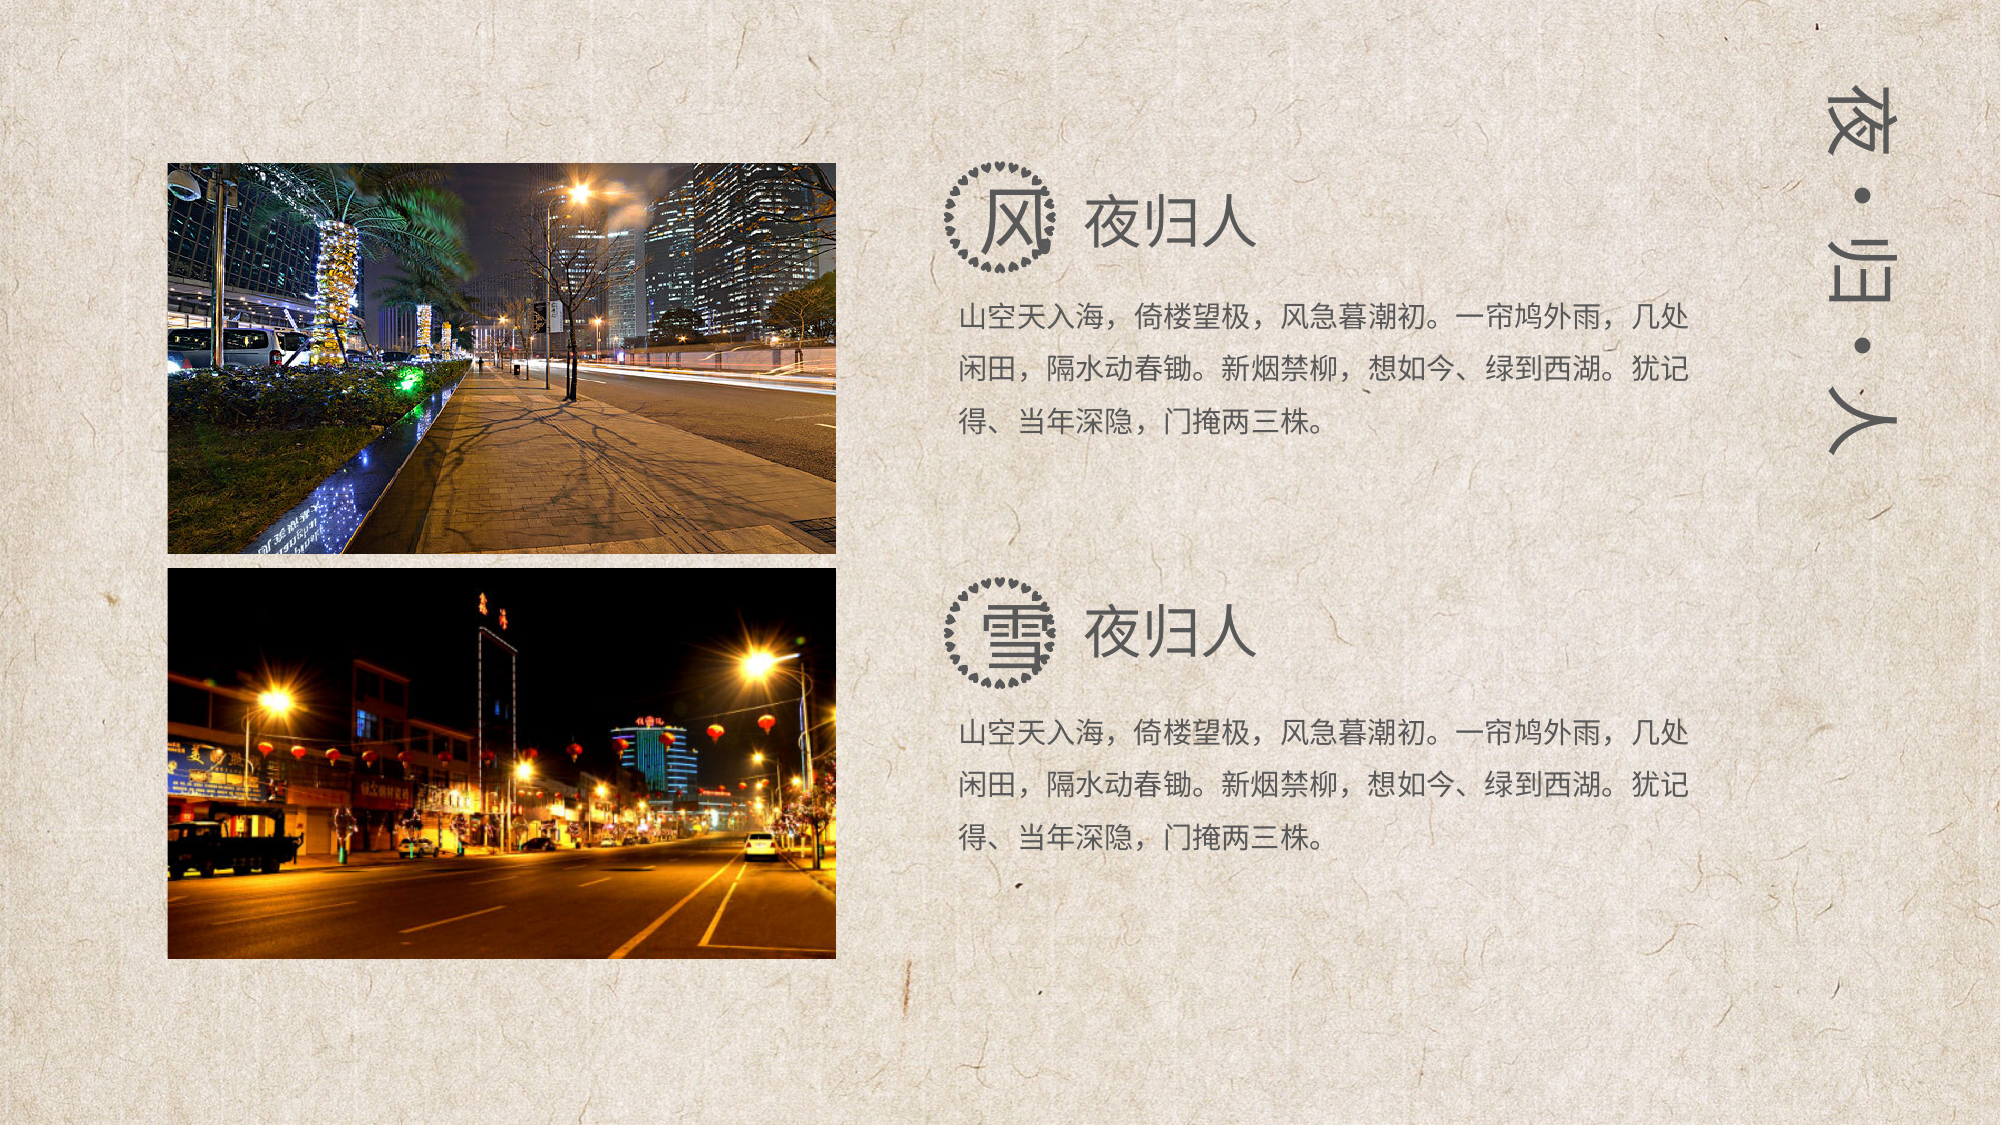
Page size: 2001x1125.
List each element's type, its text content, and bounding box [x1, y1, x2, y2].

text_box 夜归人 [1069, 177, 1311, 263]
text_box [167, 568, 837, 959]
text_box 山空天入海，倚楼望极，风急暮潮初。一帘鸠外雨，几处闲田，隔水动春锄。新烟禁柳，想如今、绿到西湖。犹记得、当年深隐，门掩两三株。 [943, 689, 1713, 862]
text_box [943, 161, 1056, 274]
text_box [167, 163, 837, 554]
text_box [943, 577, 1056, 690]
text_box 夜归人 [1069, 587, 1311, 673]
picture [0, 0, 2001, 1125]
text_box 夜•归•人 [1795, 68, 1917, 512]
text_box 山空天入海，倚楼望极，风急暮潮初。一帘鸠外雨，几处闲田，隔水动春锄。新烟禁柳，想如今、绿到西湖。犹记得、当年深隐，门掩两三株。 [944, 273, 1713, 446]
